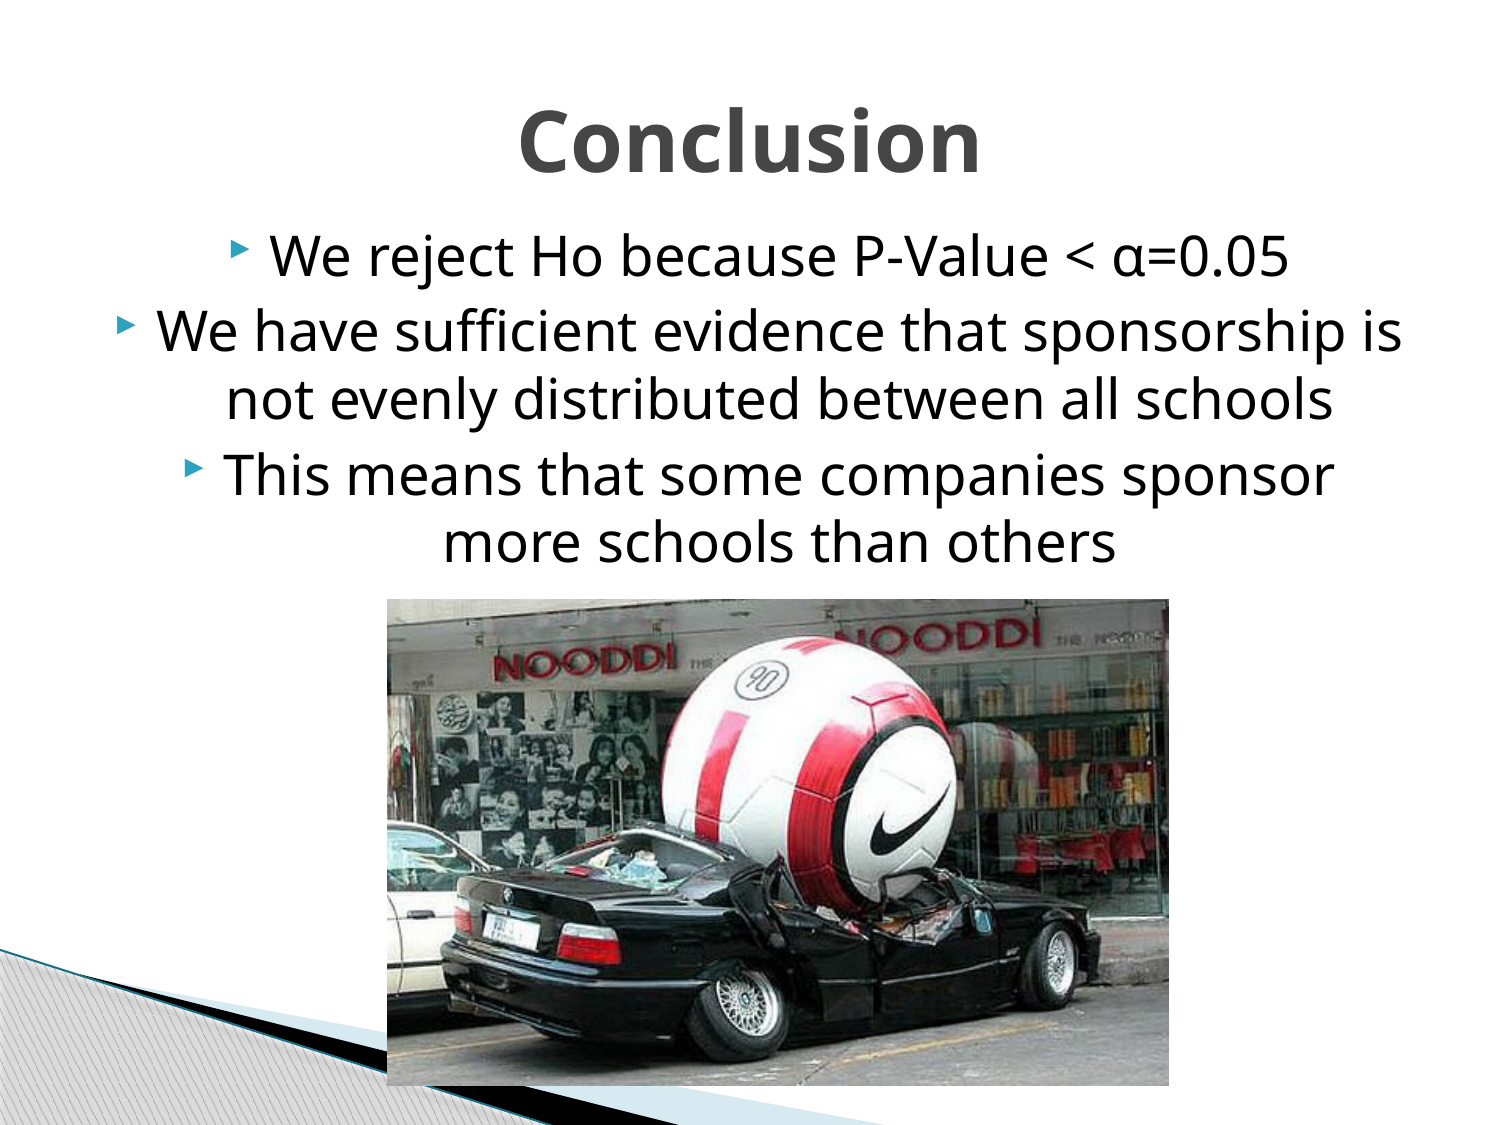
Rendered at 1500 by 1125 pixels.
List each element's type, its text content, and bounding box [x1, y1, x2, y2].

title Conclusion [75, 45, 1425, 233]
picture [387, 599, 1169, 1087]
list We reject Ho because P-Value < α=0.05 We have sufficient evidence that sponsorship is not evenly distributed between all schools This means that some companies sponsor more schools than others [75, 233, 1425, 955]
